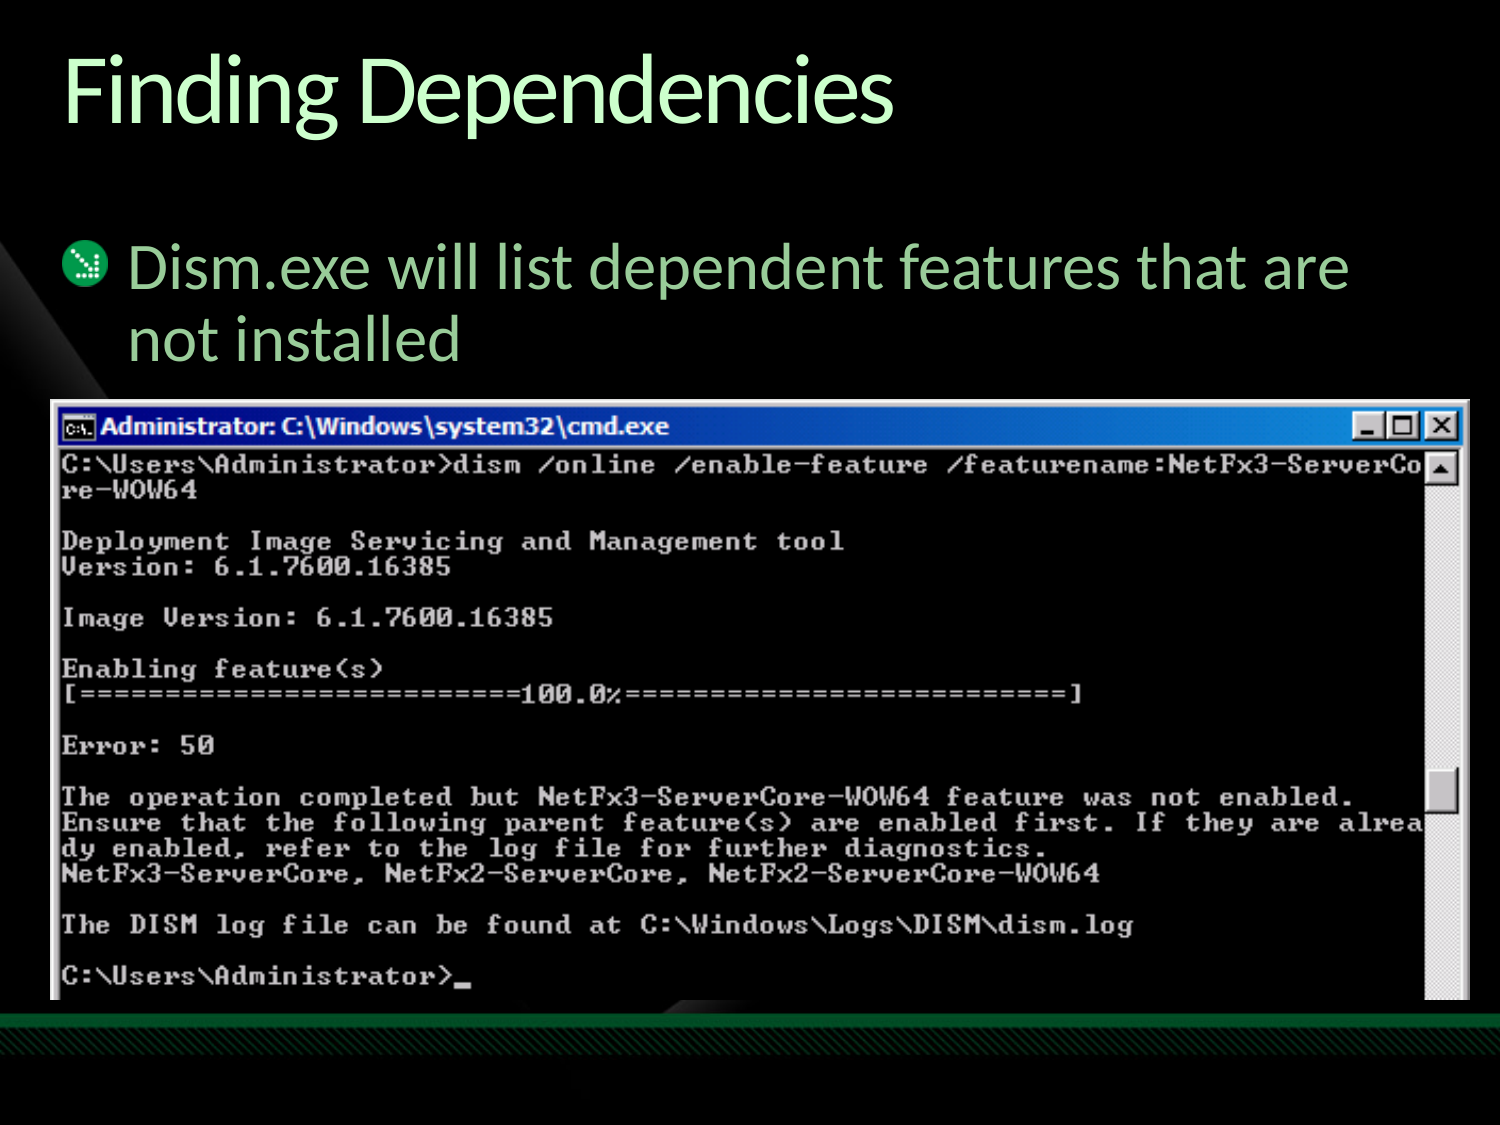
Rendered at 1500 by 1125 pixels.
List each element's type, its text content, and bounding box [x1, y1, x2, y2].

title Finding Dependencies [62, 37, 1438, 147]
picture [0, 0, 1500, 1125]
list Dism.exe will list dependent features that are not installed [62, 231, 1438, 399]
